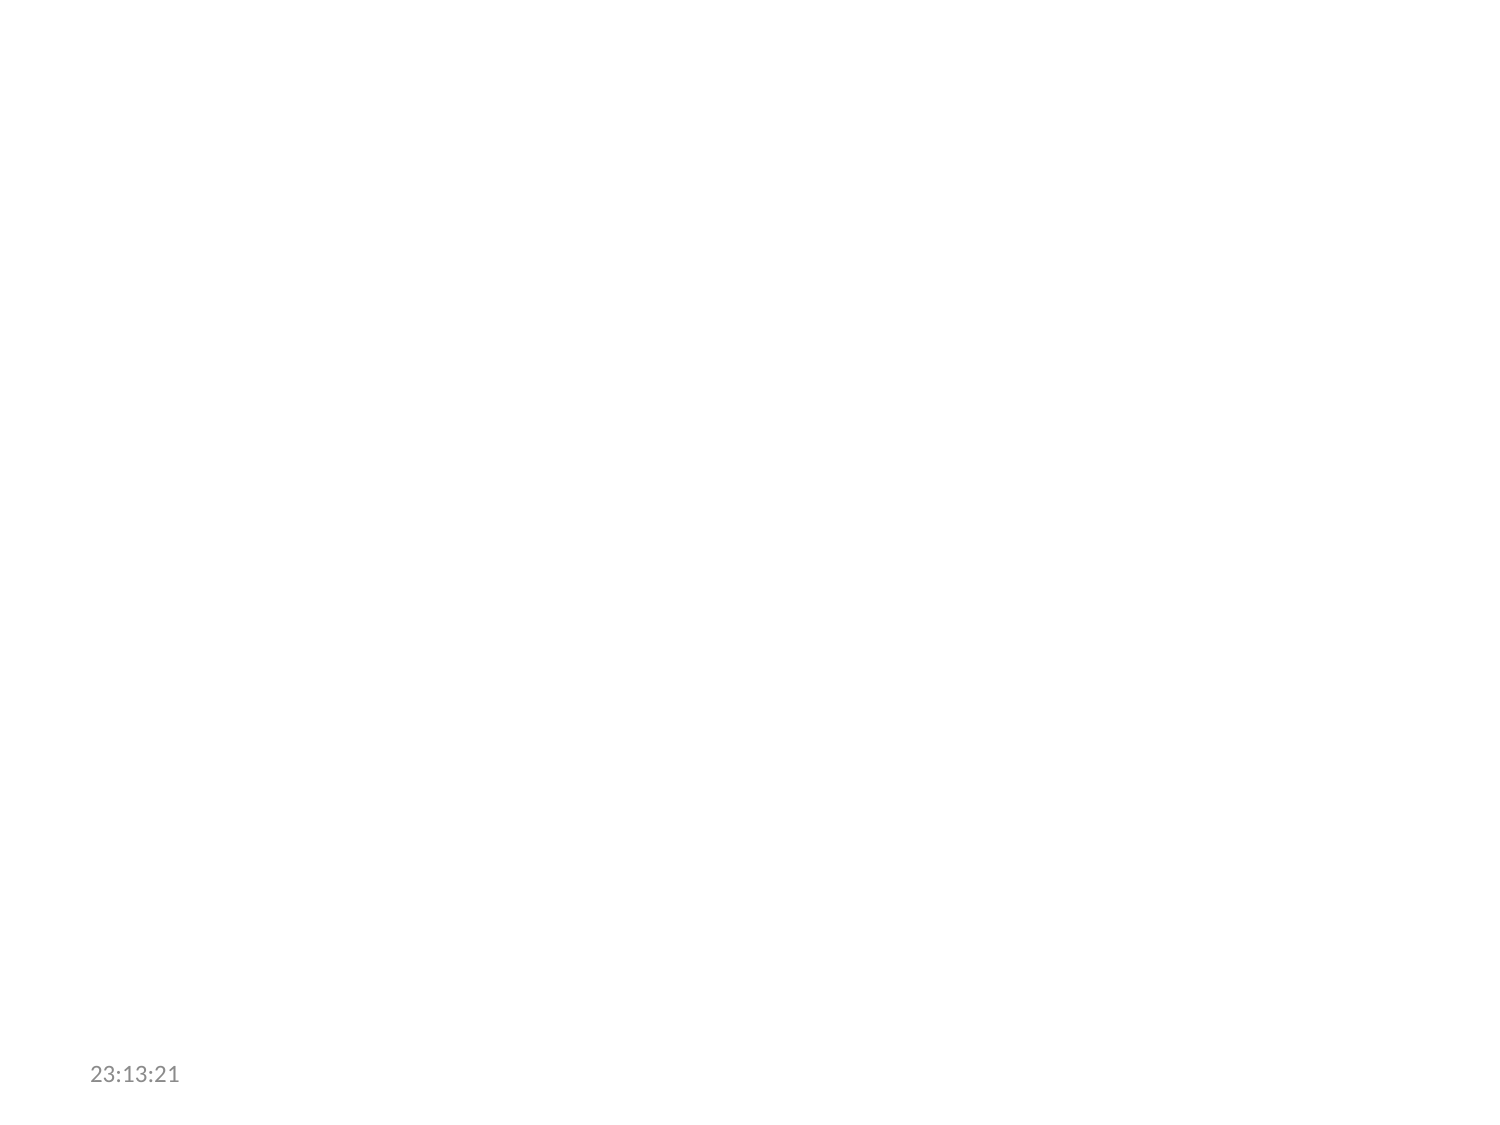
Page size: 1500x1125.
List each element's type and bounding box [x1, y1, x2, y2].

slide_number [75, 1042, 425, 1103]
